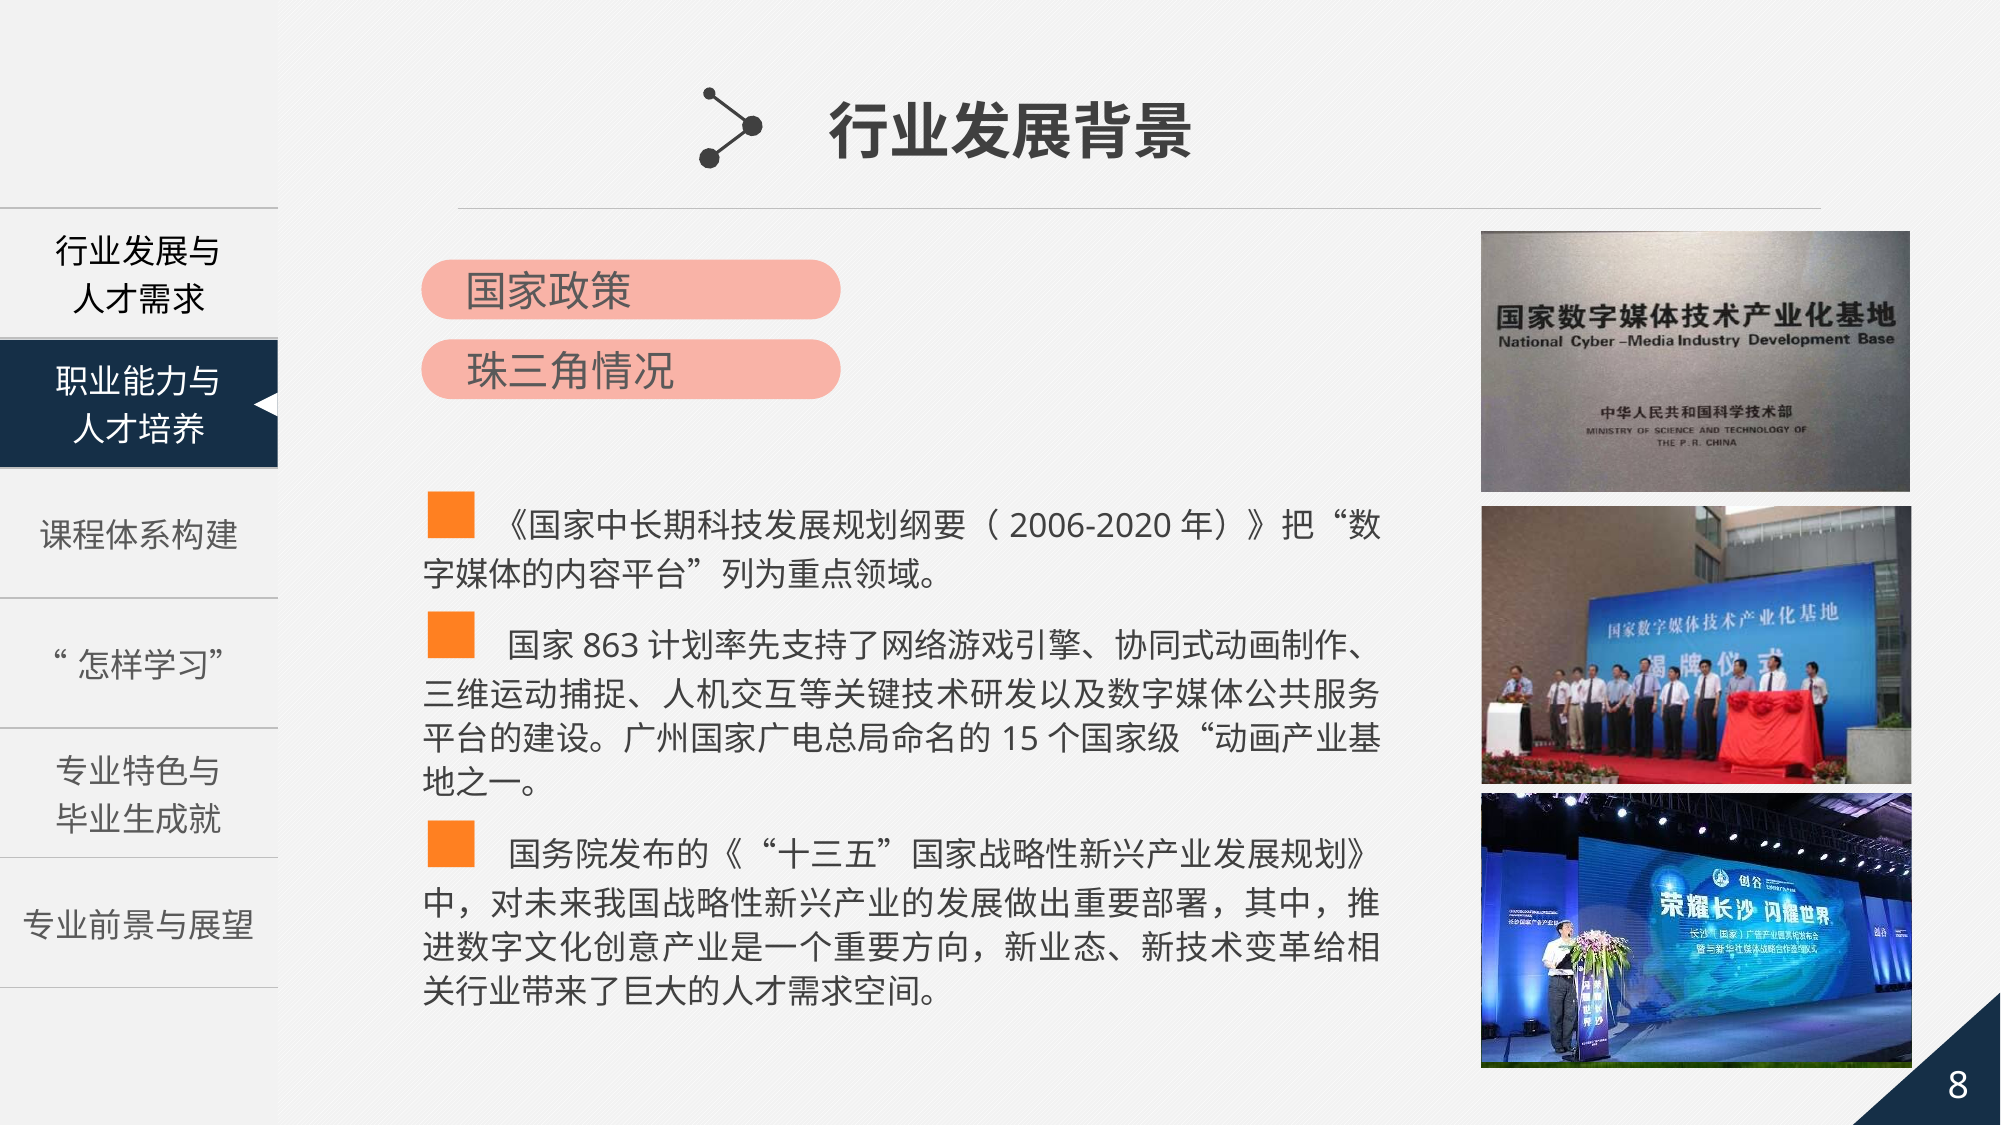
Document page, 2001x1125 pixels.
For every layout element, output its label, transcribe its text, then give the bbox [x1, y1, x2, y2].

picture [1481, 231, 1910, 492]
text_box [421, 257, 841, 323]
text_box 行业发展背景 [813, 84, 1211, 173]
picture [1481, 793, 1912, 1068]
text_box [421, 337, 841, 403]
picture [1481, 506, 1912, 784]
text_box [709, 93, 753, 159]
text_box ■《国家中长期科技发展规划纲要（2006-2020年）》把“数字媒体的内容平台”列为重点领域。 ■ 国家863计划率先支持了网络游戏引擎、协同式动画制作、三维运动捕捉、人机交互等关键技术研发以及数字媒体公共服务平台的建设。广州国家广电总局命名的15个国家级“动画产业基地之一。 ■ 国务院发布的《“十三五”国家战略性新兴产业发展规划》中，对未来我国战略性新兴产业的发展做出重要部署，其中，推进数字文化创意产业是一个重要方向，新业态、新技术变革给相关行业带来了巨大的人才需求空间。 [409, 465, 1395, 1016]
